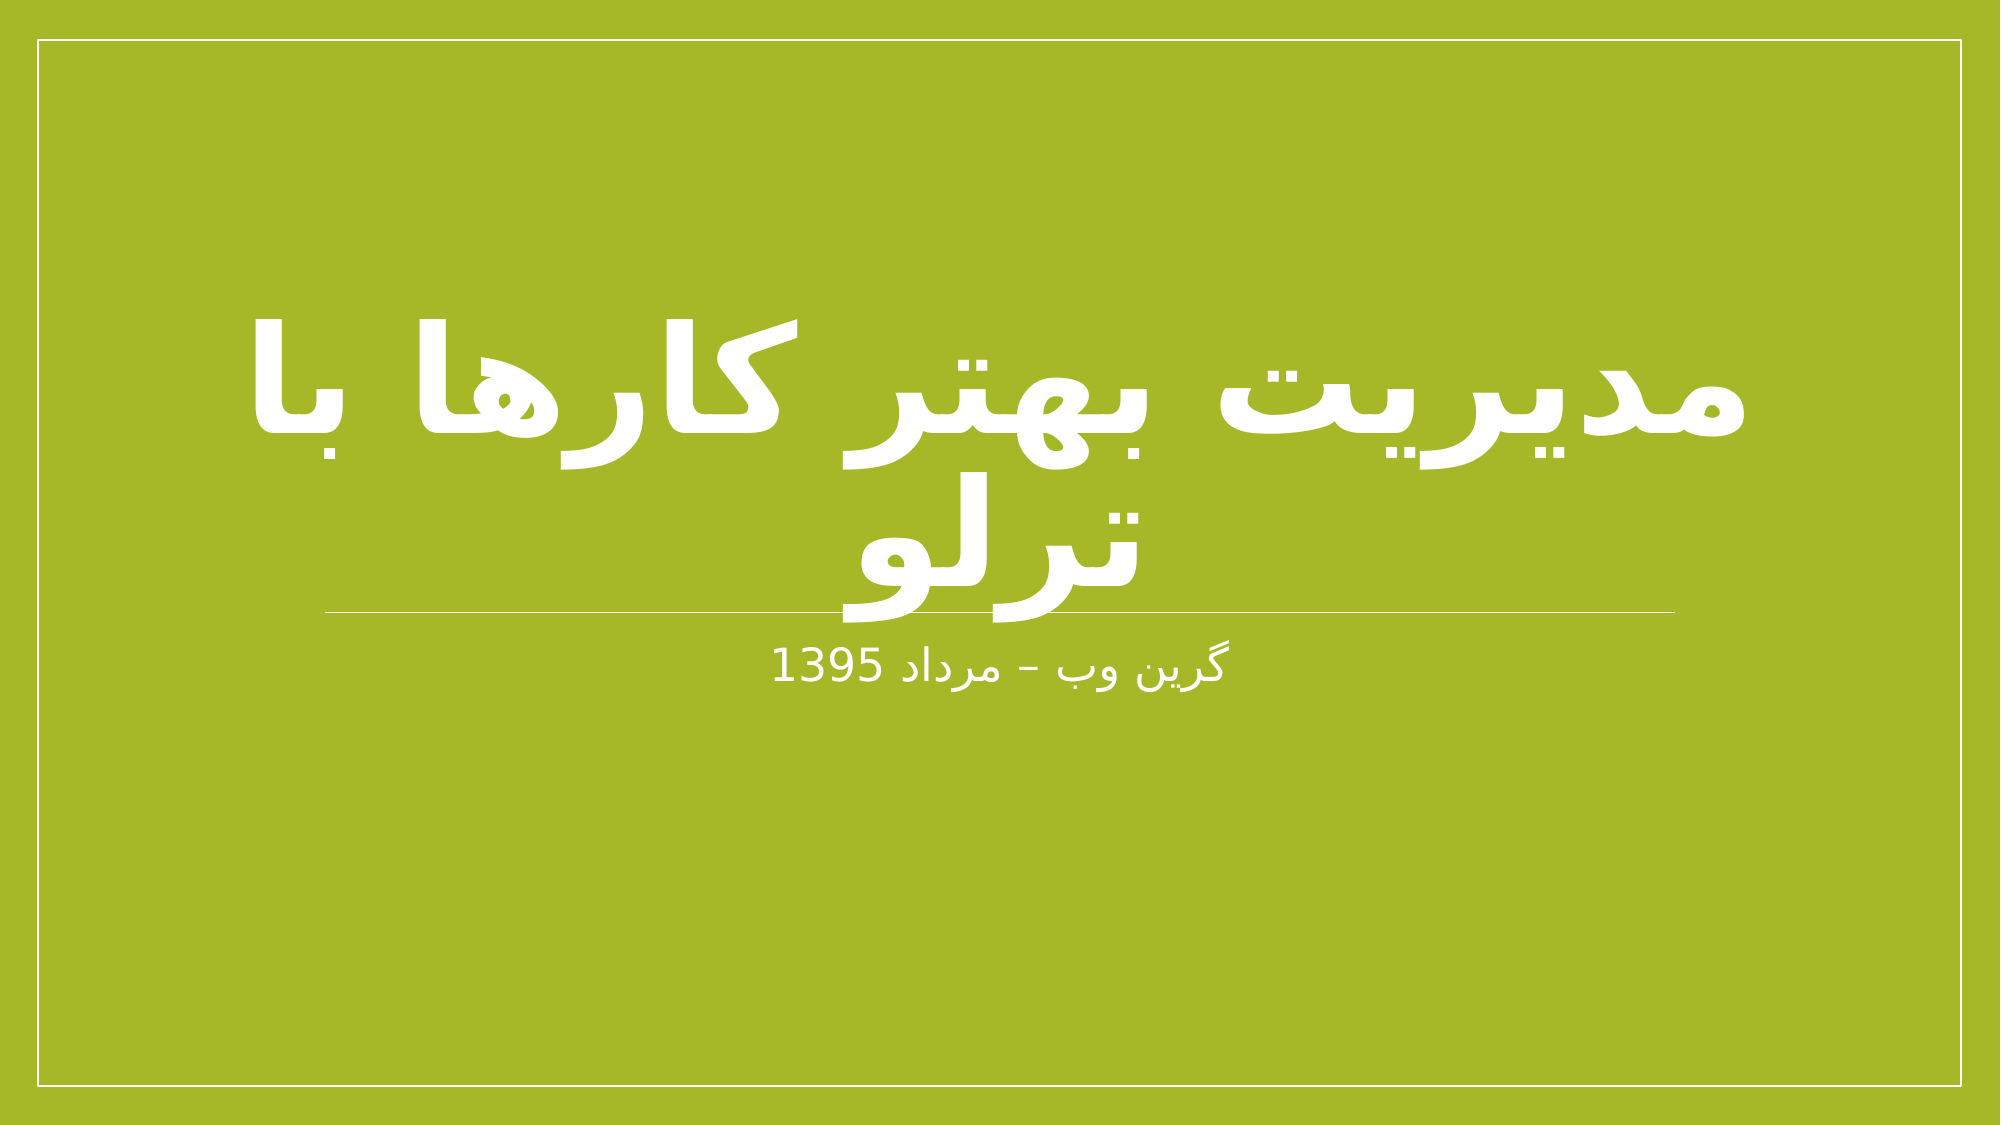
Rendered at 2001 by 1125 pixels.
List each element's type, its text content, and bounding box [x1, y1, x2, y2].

subtitle گرین وب – مرداد 1395 [280, 634, 1719, 863]
title مدیریت بهتر کارها با ترلو [182, 144, 1818, 625]
